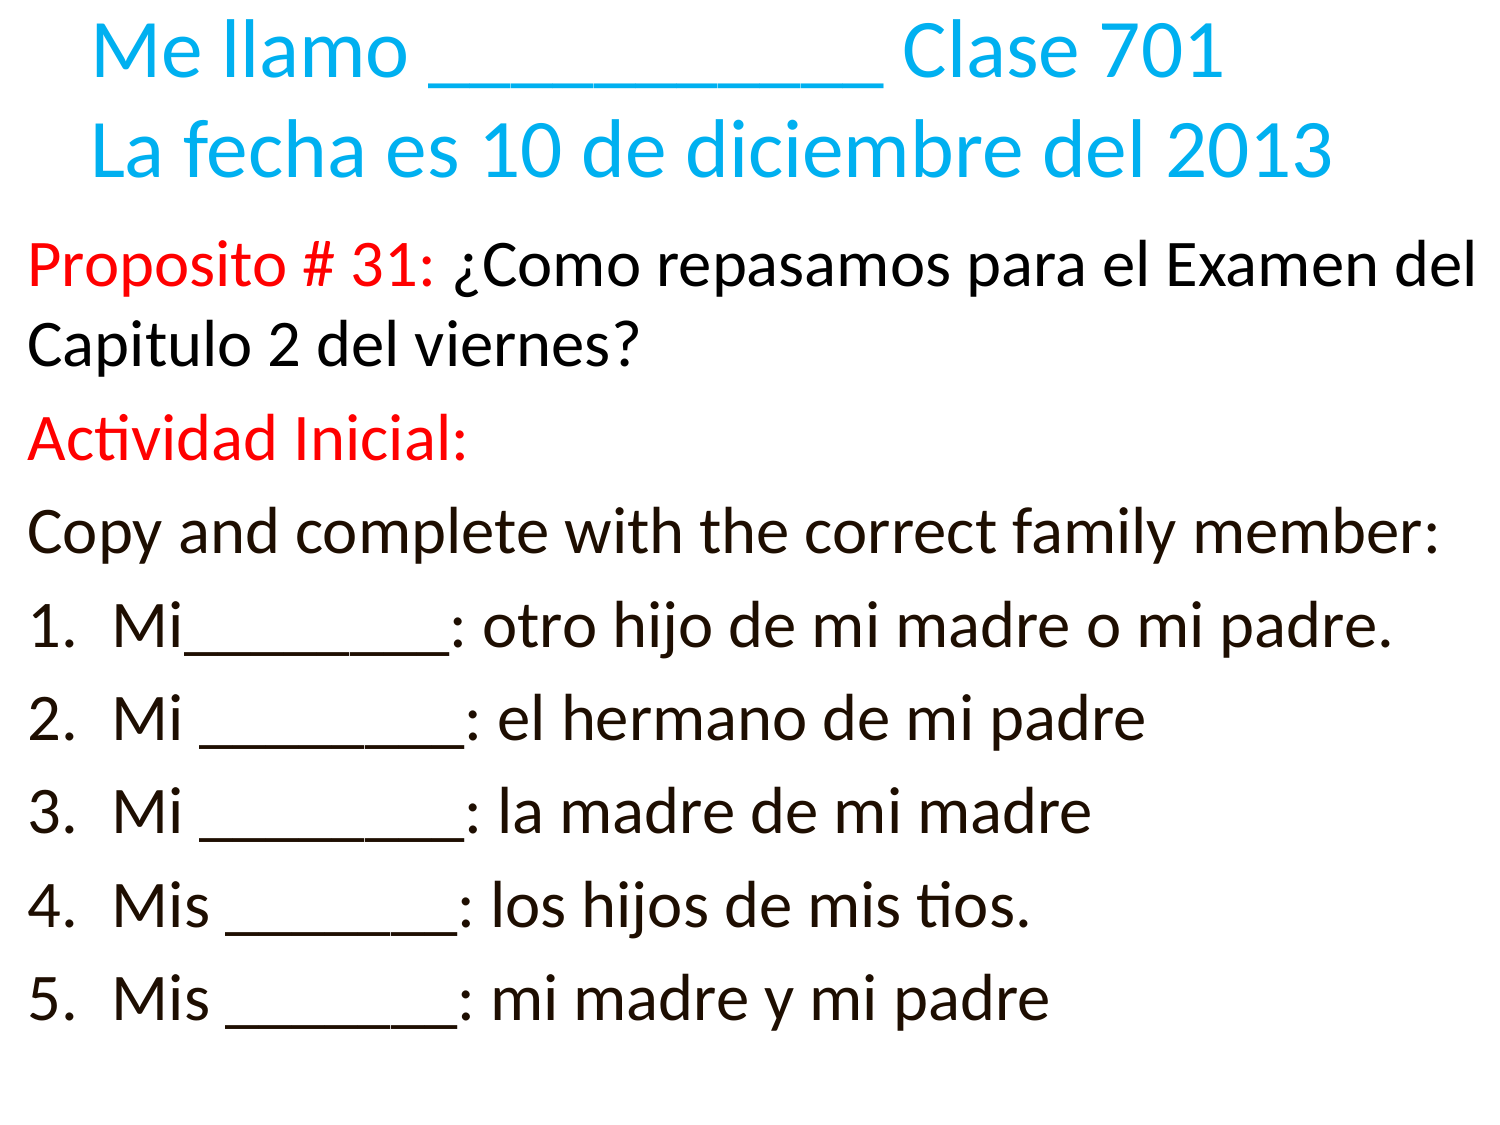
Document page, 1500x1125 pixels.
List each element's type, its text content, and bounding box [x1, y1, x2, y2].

list Proposito # 31: ¿Como repasamos para el Examen del Capitulo 2 del viernes? Actividad Inicial: Copy and complete with the correct family member: Mi________: otro hijo de mi madre o mi padre. Mi ________: el hermano de mi padre Mi ________: la madre de mi madre Mis _______: los hijos de mis tios. Mis _______: mi madre y mi padre [12, 212, 1500, 1100]
title Me llamo ___________ Clase 701 La fecha es 10 de diciembre del 2013 [75, 0, 1425, 188]
